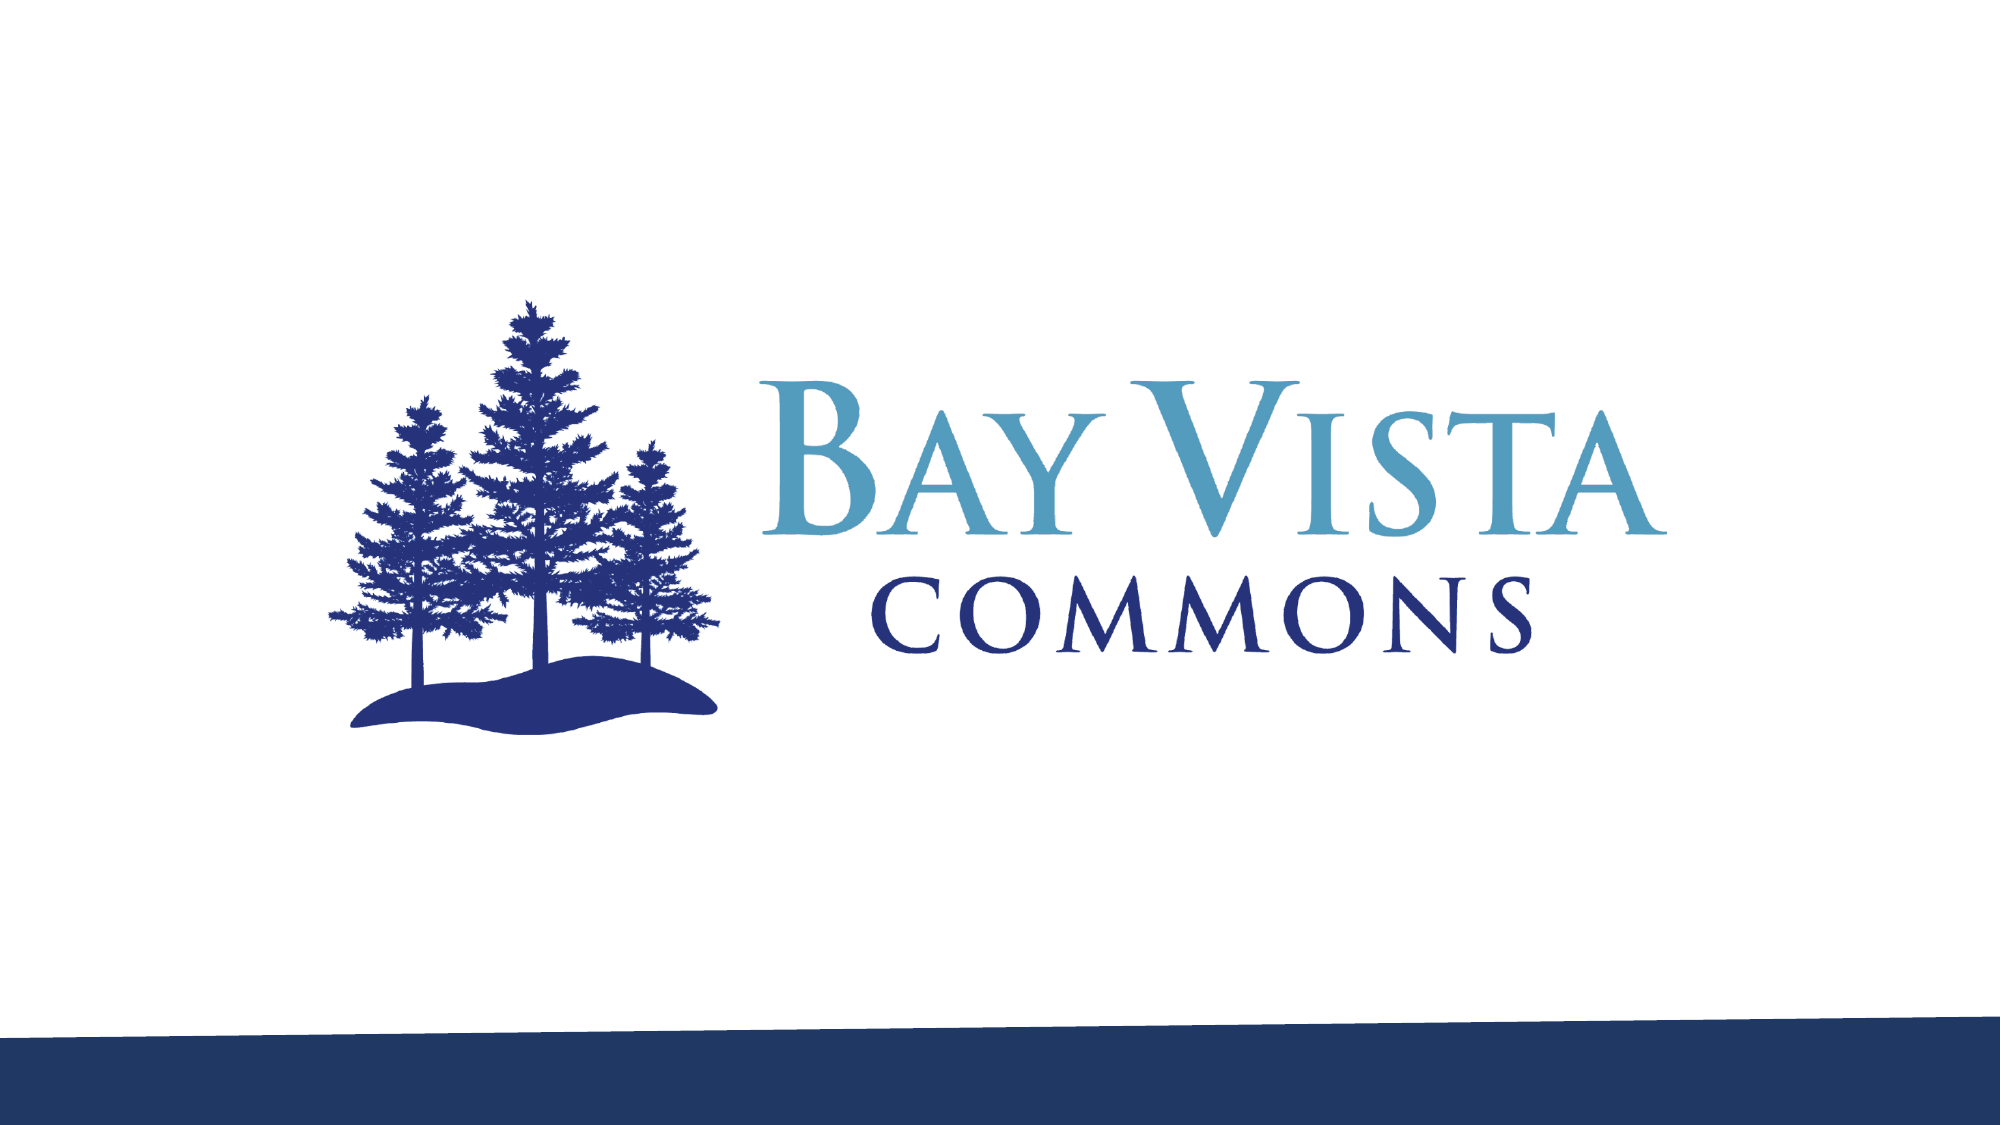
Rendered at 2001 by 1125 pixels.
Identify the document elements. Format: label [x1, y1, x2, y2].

text_box [0, 1015, 2000, 1125]
picture [310, 299, 1667, 741]
